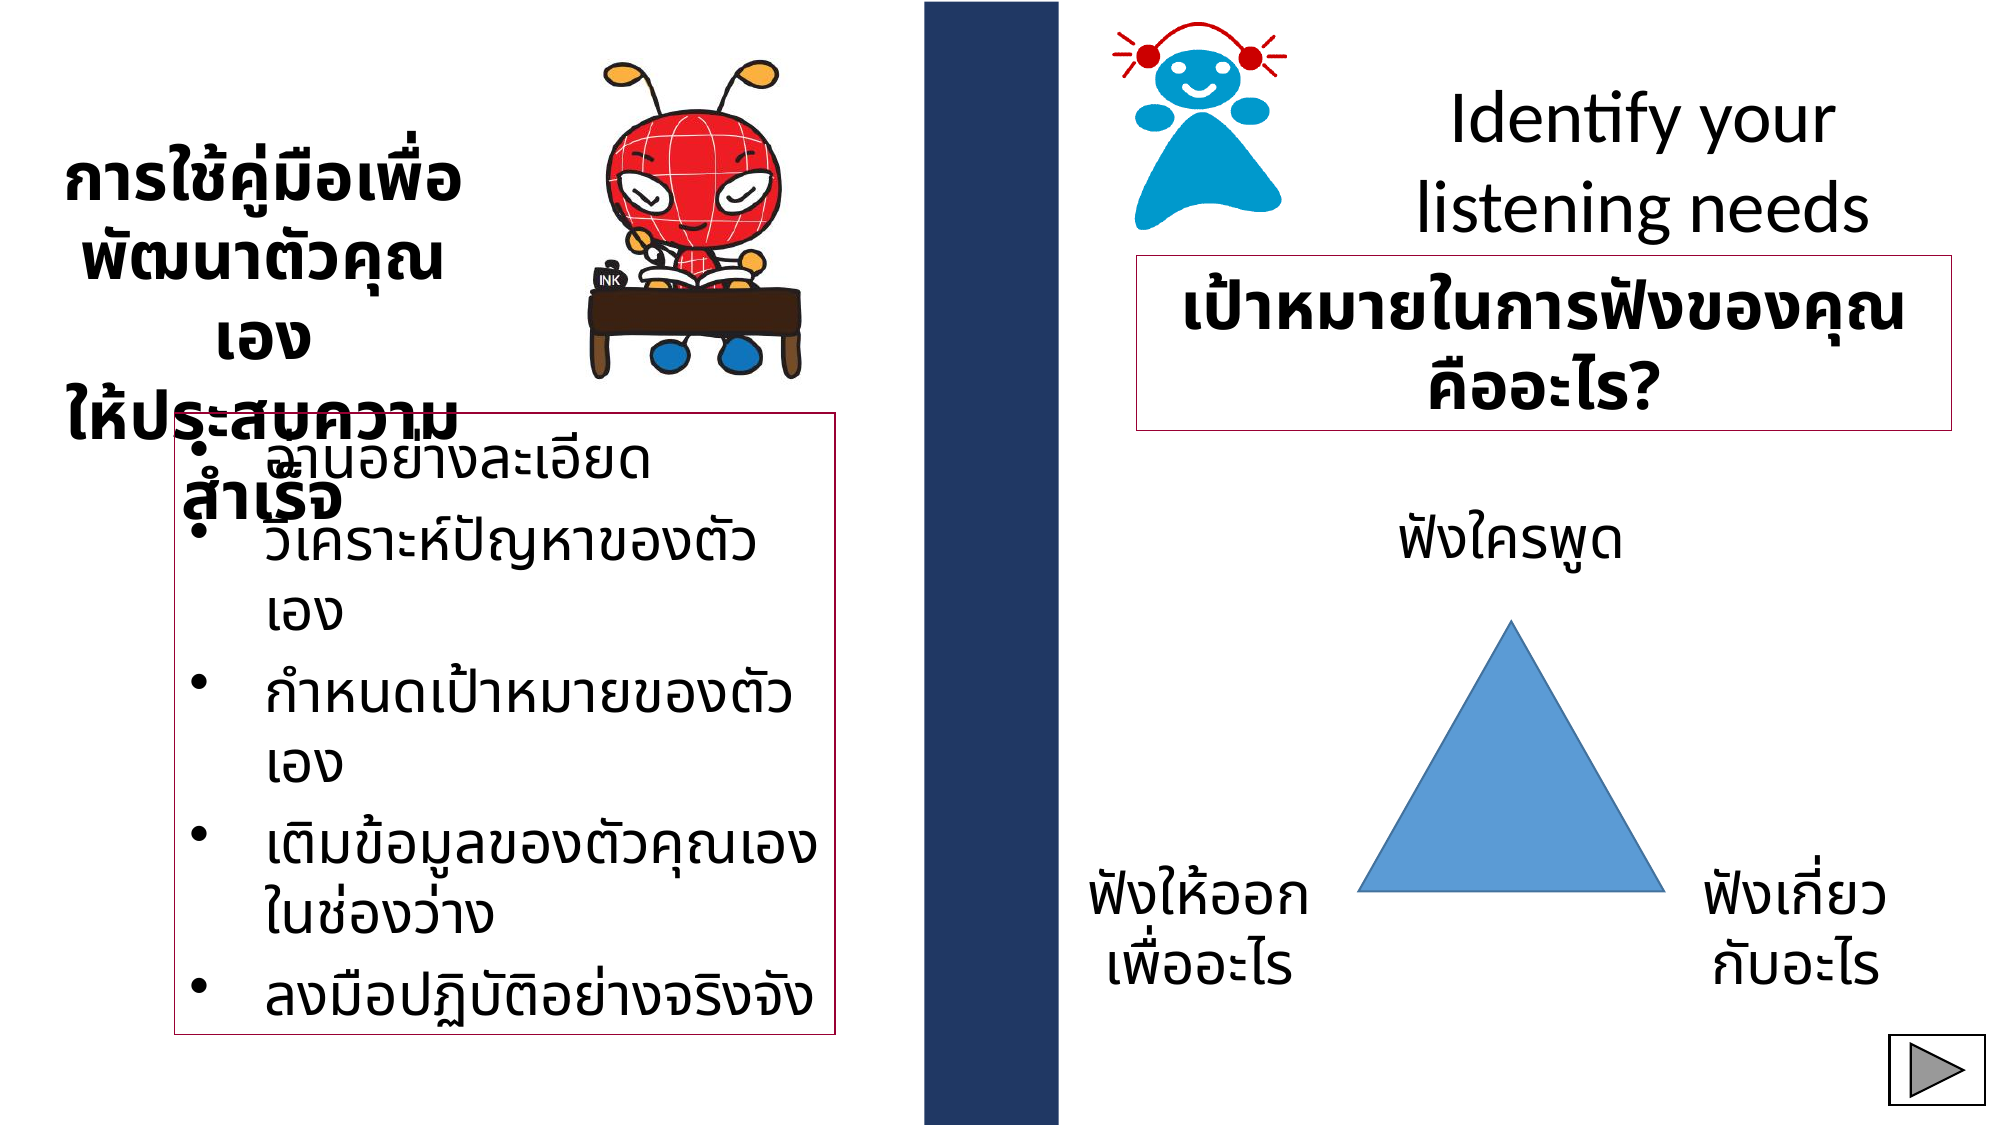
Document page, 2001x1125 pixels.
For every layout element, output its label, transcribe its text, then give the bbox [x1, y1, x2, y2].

picture [1112, 22, 1287, 230]
text_box การใช้คู่มือเพื่อพัฒนาตัวคุณเอง ให้ประสบความสำเร็จ [22, 124, 506, 542]
text_box อ่านอย่างละเอียด วิเคราะห์ปัญหาของตัวเอง กำหนดเป้าหมายของตัวเอง เติมข้อมูลของตัวคุณเองในช่องว่าง ลงมือปฏิบัติอย่างจริงจัง [174, 413, 836, 1035]
text_box [1888, 1034, 1986, 1106]
text_box เป้าหมายในการฟังของคุณคืออะไร? [1136, 255, 1952, 431]
text_box [923, 1, 1060, 1125]
picture [584, 58, 809, 385]
text_box Identify your listening needs [1318, 58, 1969, 256]
text_box ฟังใครพูด [1379, 491, 1644, 579]
text_box ฟังเกี่ยวกับอะไร [1664, 847, 1929, 1005]
text_box [1356, 619, 1664, 893]
text_box ฟังให้ออกเพื่ออะไร [1067, 847, 1332, 1005]
